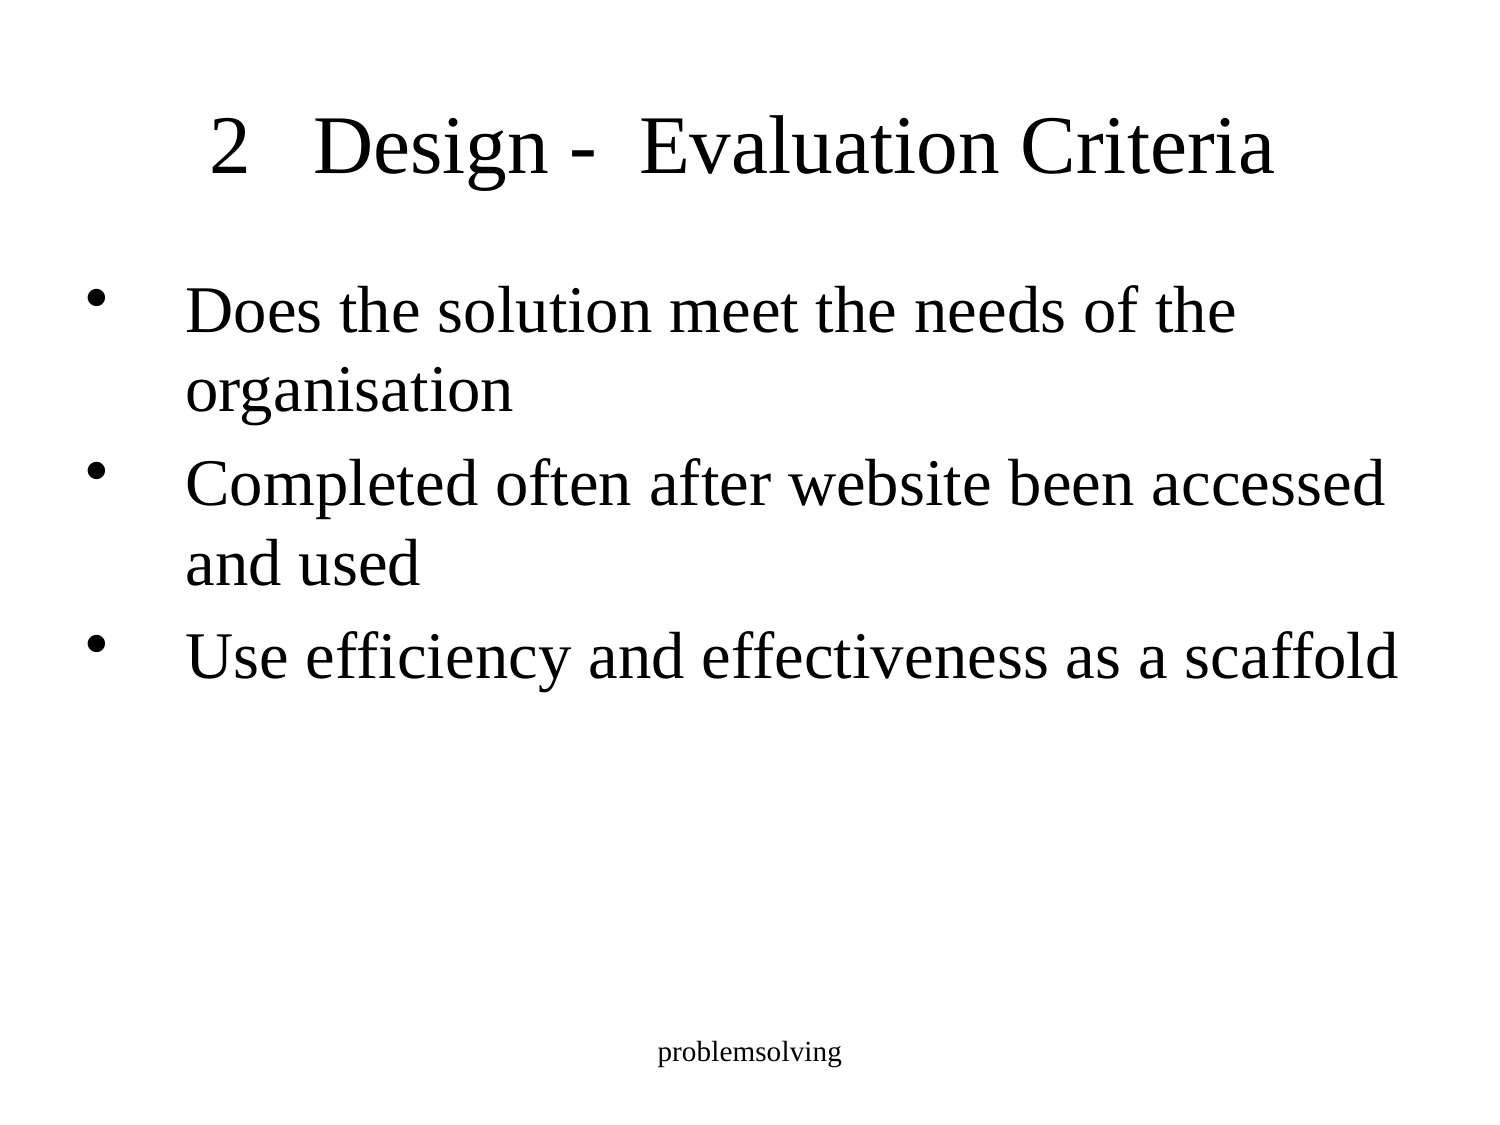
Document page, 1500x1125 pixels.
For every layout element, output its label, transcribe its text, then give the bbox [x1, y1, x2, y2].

list Does the solution meet the needs of the organisation Completed often after website been accessed and used Use efficiency and effectiveness as a scaffold [70, 257, 1454, 1125]
title 2 Design - Evaluation Criteria [105, 46, 1381, 235]
